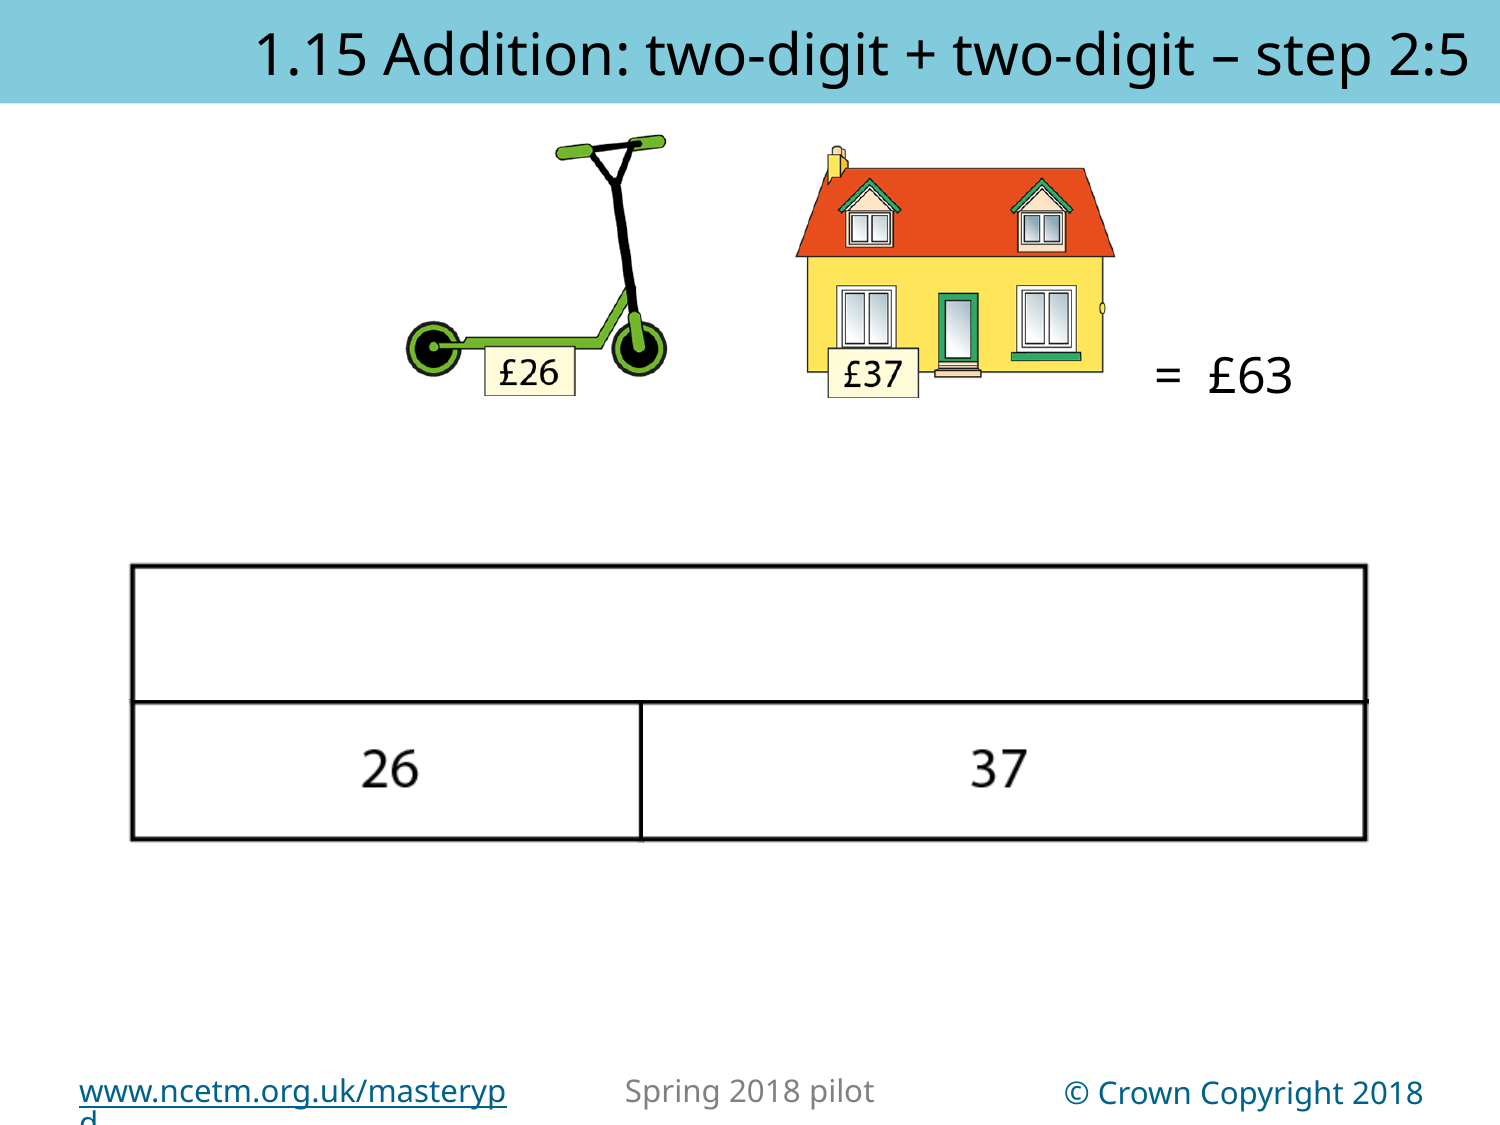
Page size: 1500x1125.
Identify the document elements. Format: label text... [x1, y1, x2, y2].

picture [403, 125, 685, 396]
list 1.15 Addition: two-digit + two-digit – step 2:5 [0, 0, 1500, 104]
text_box = £63 [1139, 336, 1385, 411]
picture [96, 558, 1382, 852]
picture [795, 126, 1132, 398]
